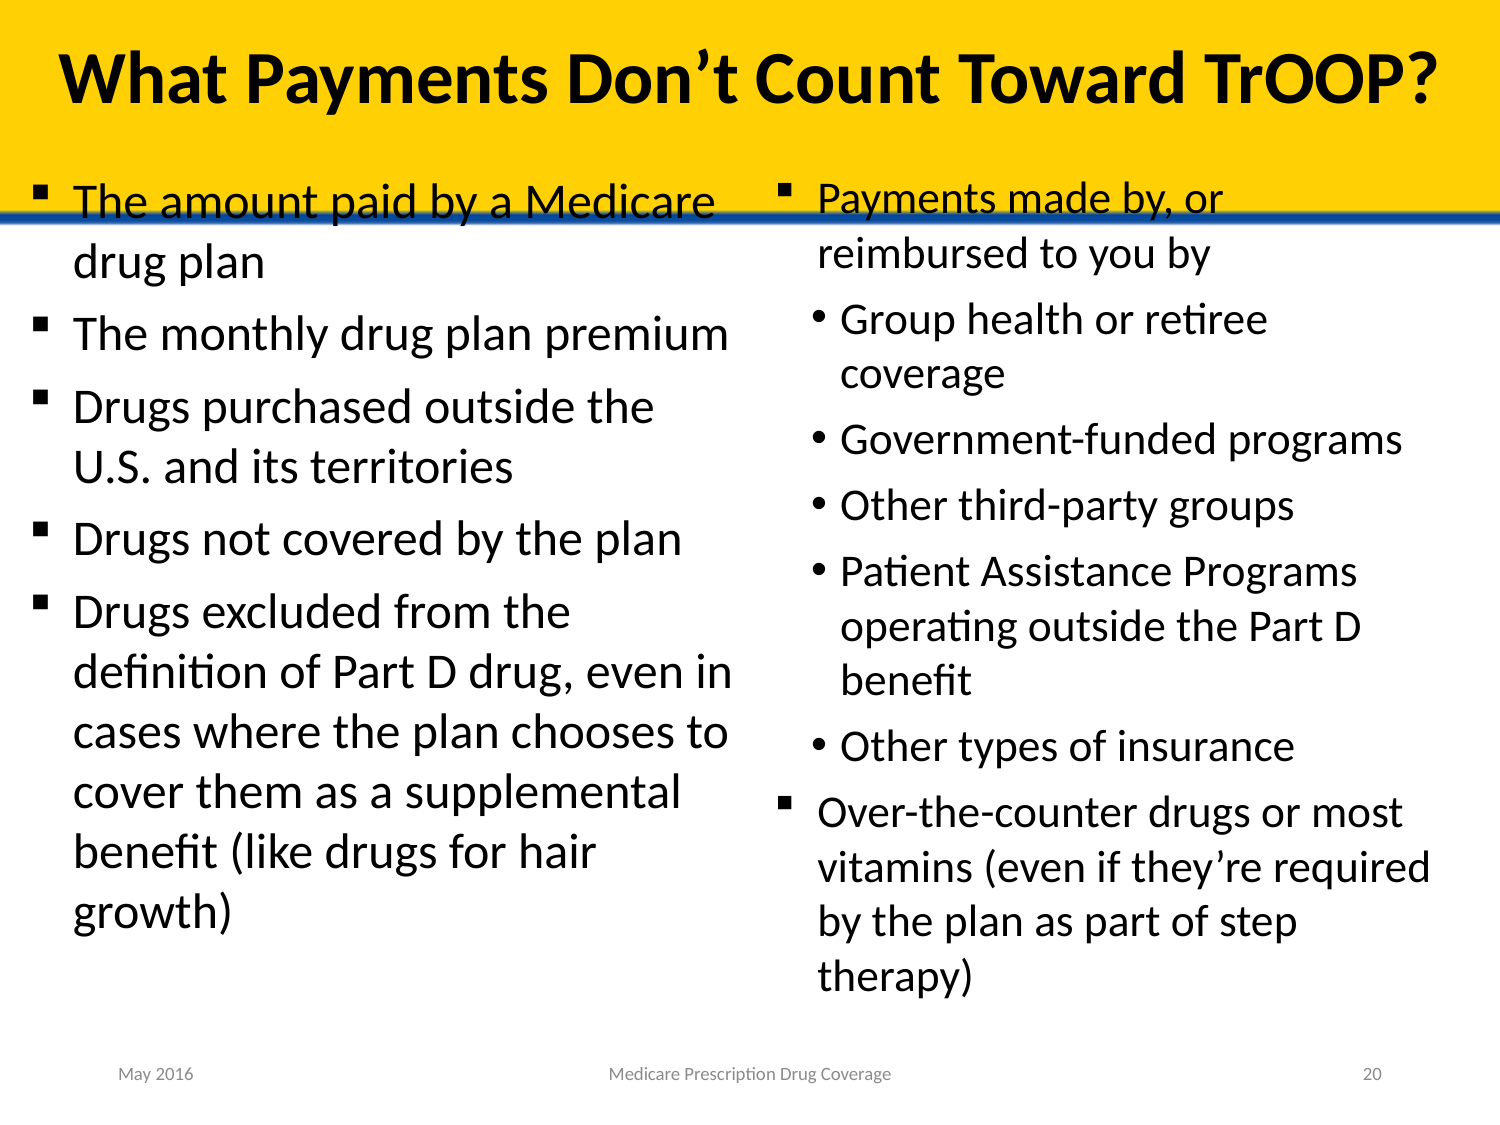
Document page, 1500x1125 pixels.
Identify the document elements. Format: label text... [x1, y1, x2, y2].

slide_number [103, 1042, 441, 1103]
list Payments made by, or reimbursed to you by Group health or retiree coverage Government-funded programs Other third-party groups Patient Assistance Programs operating outside the Part D benefit Other types of insurance Over-the-counter drugs or most vitamins (even if they’re required by the plan as part of step therapy) [759, 160, 1458, 1014]
picture [0, 157, 1500, 1125]
footer Medicare Prescription Drug Coverage [496, 1042, 1004, 1103]
slide_number 20 [1059, 1042, 1397, 1103]
title What Payments Don’t Count Toward TrOOP? [0, 2, 1500, 157]
list The amount paid by a Medicare drug plan The monthly drug plan premium Drugs purchased outside the U.S. and its territories Drugs not covered by the plan Drugs excluded from the definition of Part D drug, even in cases where the plan chooses to cover them as a supplemental benefit (like drugs for hair growth) [14, 160, 760, 1018]
